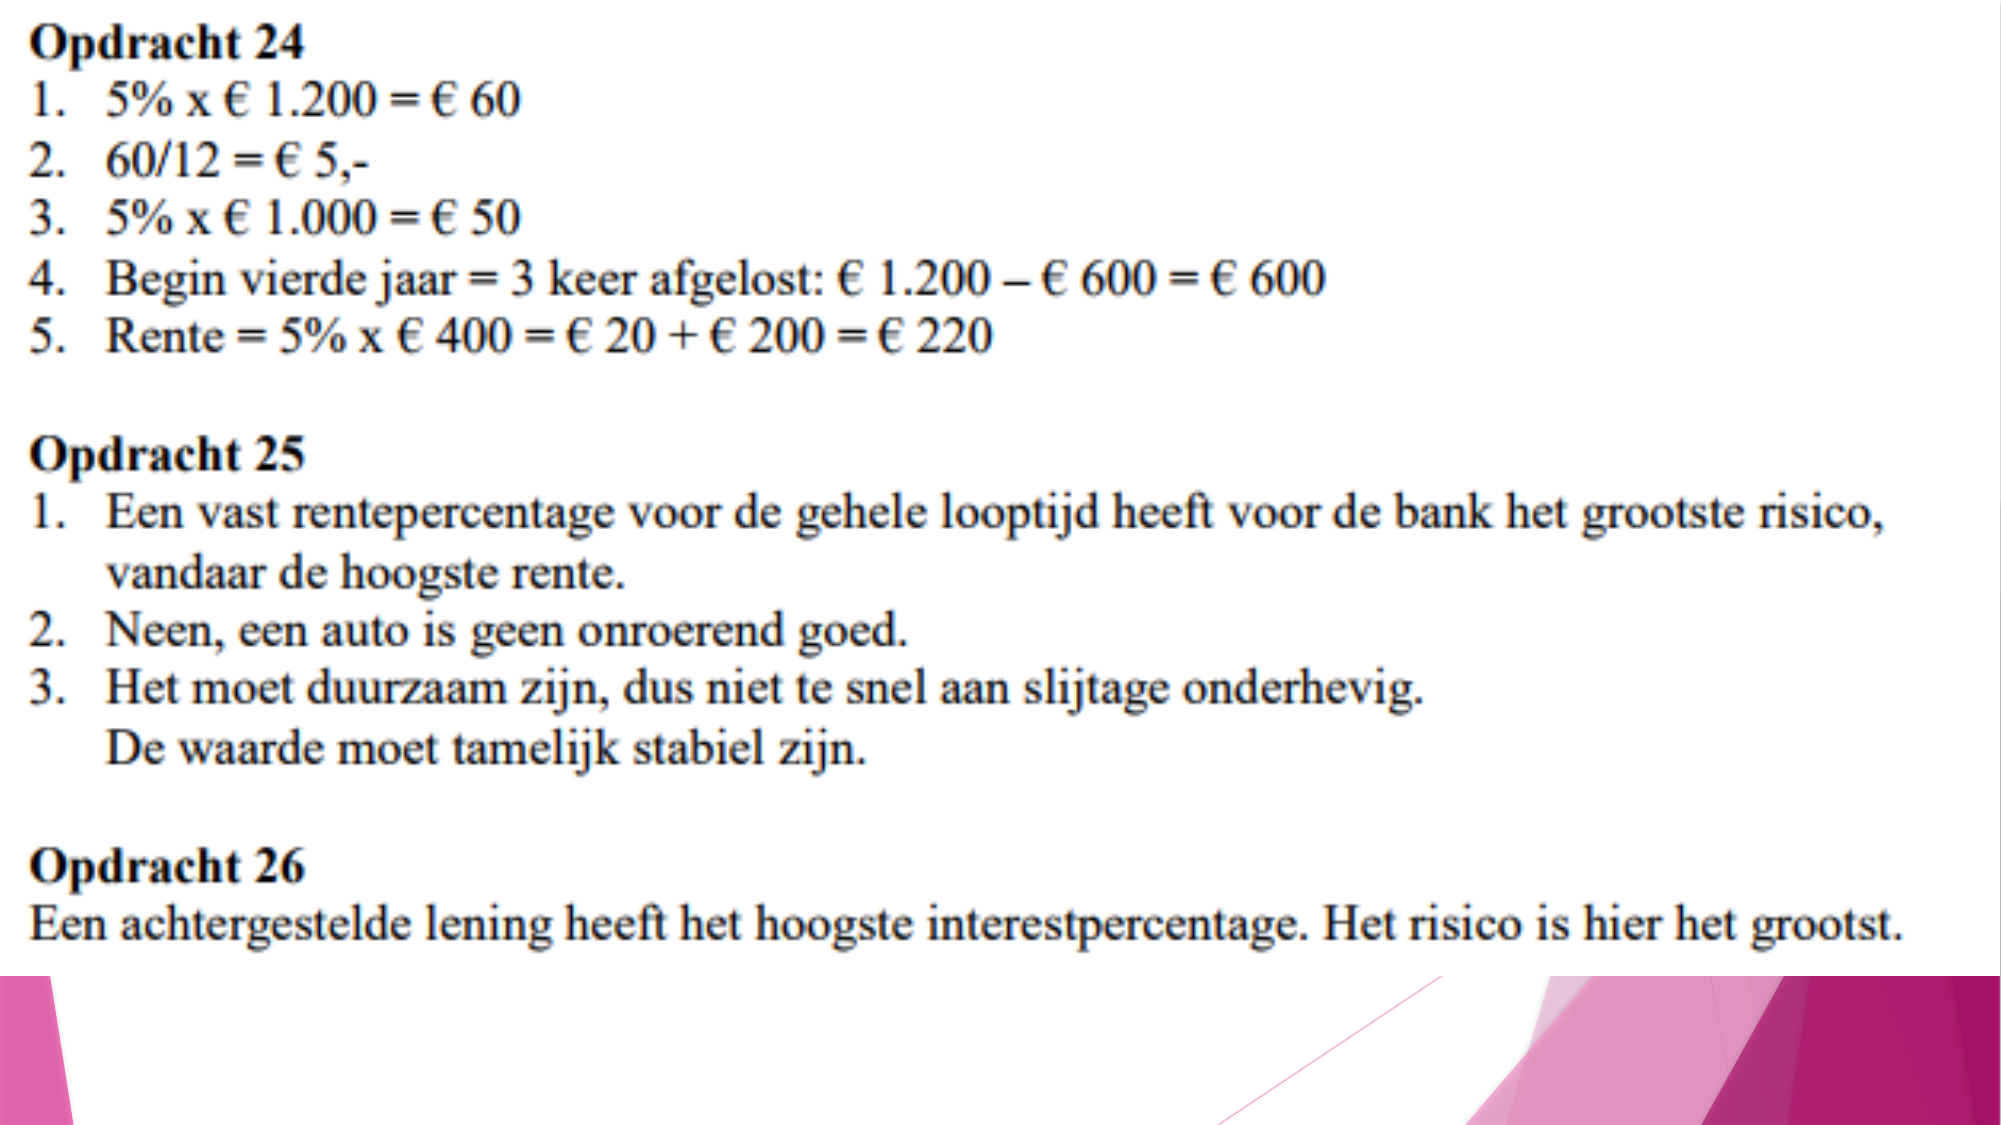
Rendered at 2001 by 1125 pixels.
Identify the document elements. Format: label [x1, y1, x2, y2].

picture [0, 0, 2000, 977]
